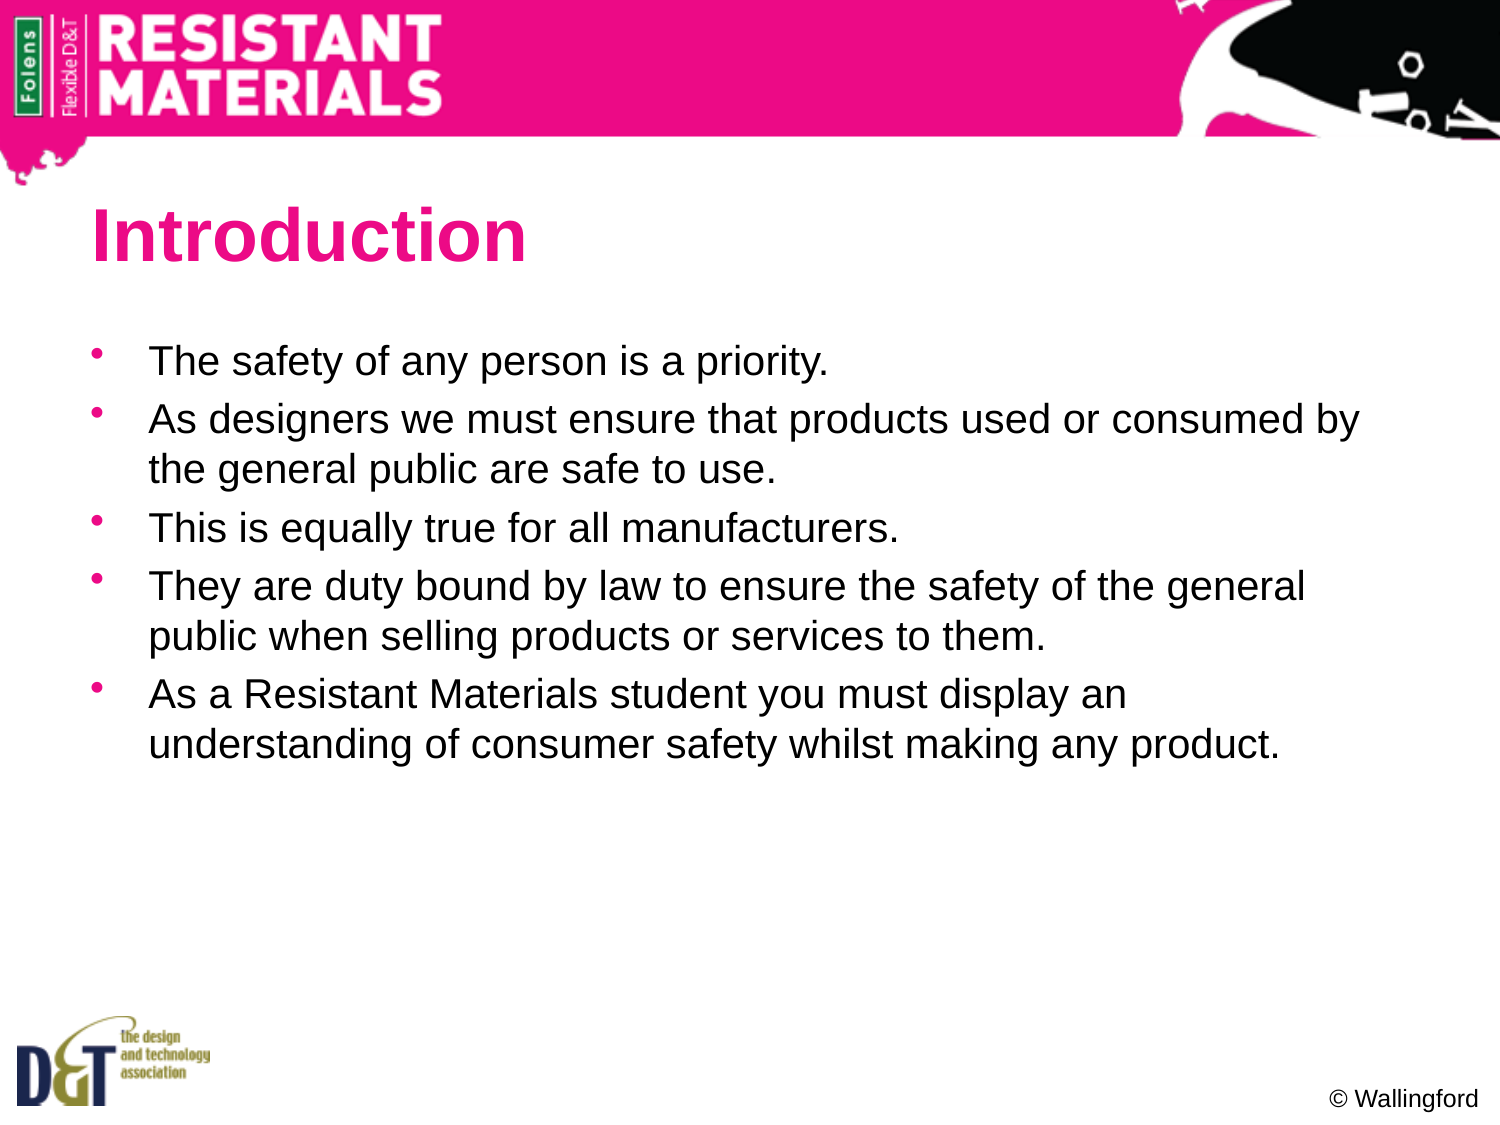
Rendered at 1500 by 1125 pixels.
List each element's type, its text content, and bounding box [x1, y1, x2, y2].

footer © Wallingford [1257, 1074, 1495, 1125]
picture [0, 0, 1500, 1125]
list The safety of any person is a priority. As designers we must ensure that products used or consumed by the general public are safe to use. This is equally true for all manufacturers. They are duty bound by law to ensure the safety of the general public when selling products or services to them. As a Resistant Materials student you must display an understanding of consumer safety whilst making any product. [75, 326, 1388, 1005]
title Introduction [76, 160, 1427, 301]
